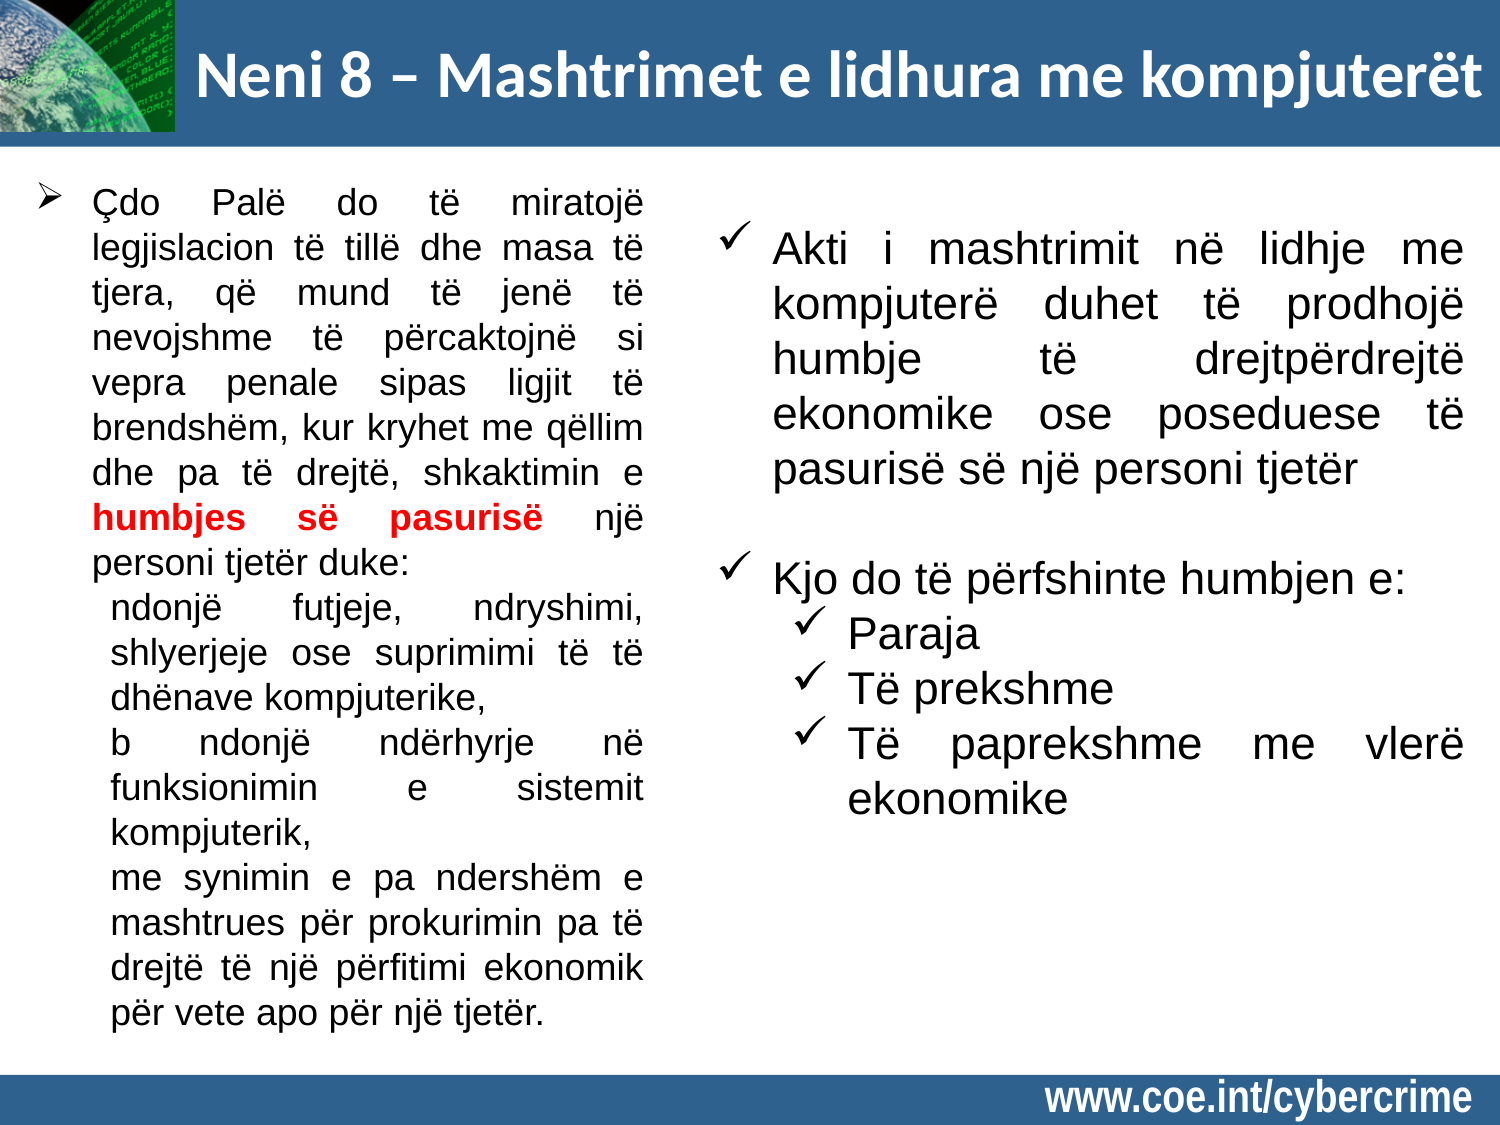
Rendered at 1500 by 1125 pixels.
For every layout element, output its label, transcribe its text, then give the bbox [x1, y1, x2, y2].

picture [0, 0, 175, 132]
text_box Çdo Palë do të miratojë legjislacion të tillë dhe masa të tjera, që mund të jenë të nevojshme të përcaktojnë si vepra penale sipas ligjit të brendshëm, kur kryhet me qëllim dhe pa të drejtë, shkaktimin e humbjes së pasurisë një personi tjetër duke: ndonjë futjeje, ndryshimi, shlyerjeje ose suprimimi të të dhënave kompjuterike, b ndonjë ndërhyrje në funksionimin e sistemit kompjuterik, me synimin e pa ndershëm e mashtrues për prokurimin pa të drejtë të një përfitimi ekonomik për vete apo për një tjetër. [20, 170, 659, 1041]
text_box www.coe.int/cybercrime [1030, 1059, 1500, 1125]
text_box [0, 1073, 1030, 1125]
text_box Akti i mashtrimit në lidhje me kompjuterë duhet të prodhojë humbje të drejtpërdrejtë ekonomike ose poseduese të pasurisë së një personi tjetër Kjo do të përfshinte humbjen e: Paraja Të prekshme Të paprekshme me vlerë ekonomike [701, 211, 1480, 831]
text_box Neni 8 – Mashtrimet e lidhura me kompjuterët [0, 0, 1500, 149]
